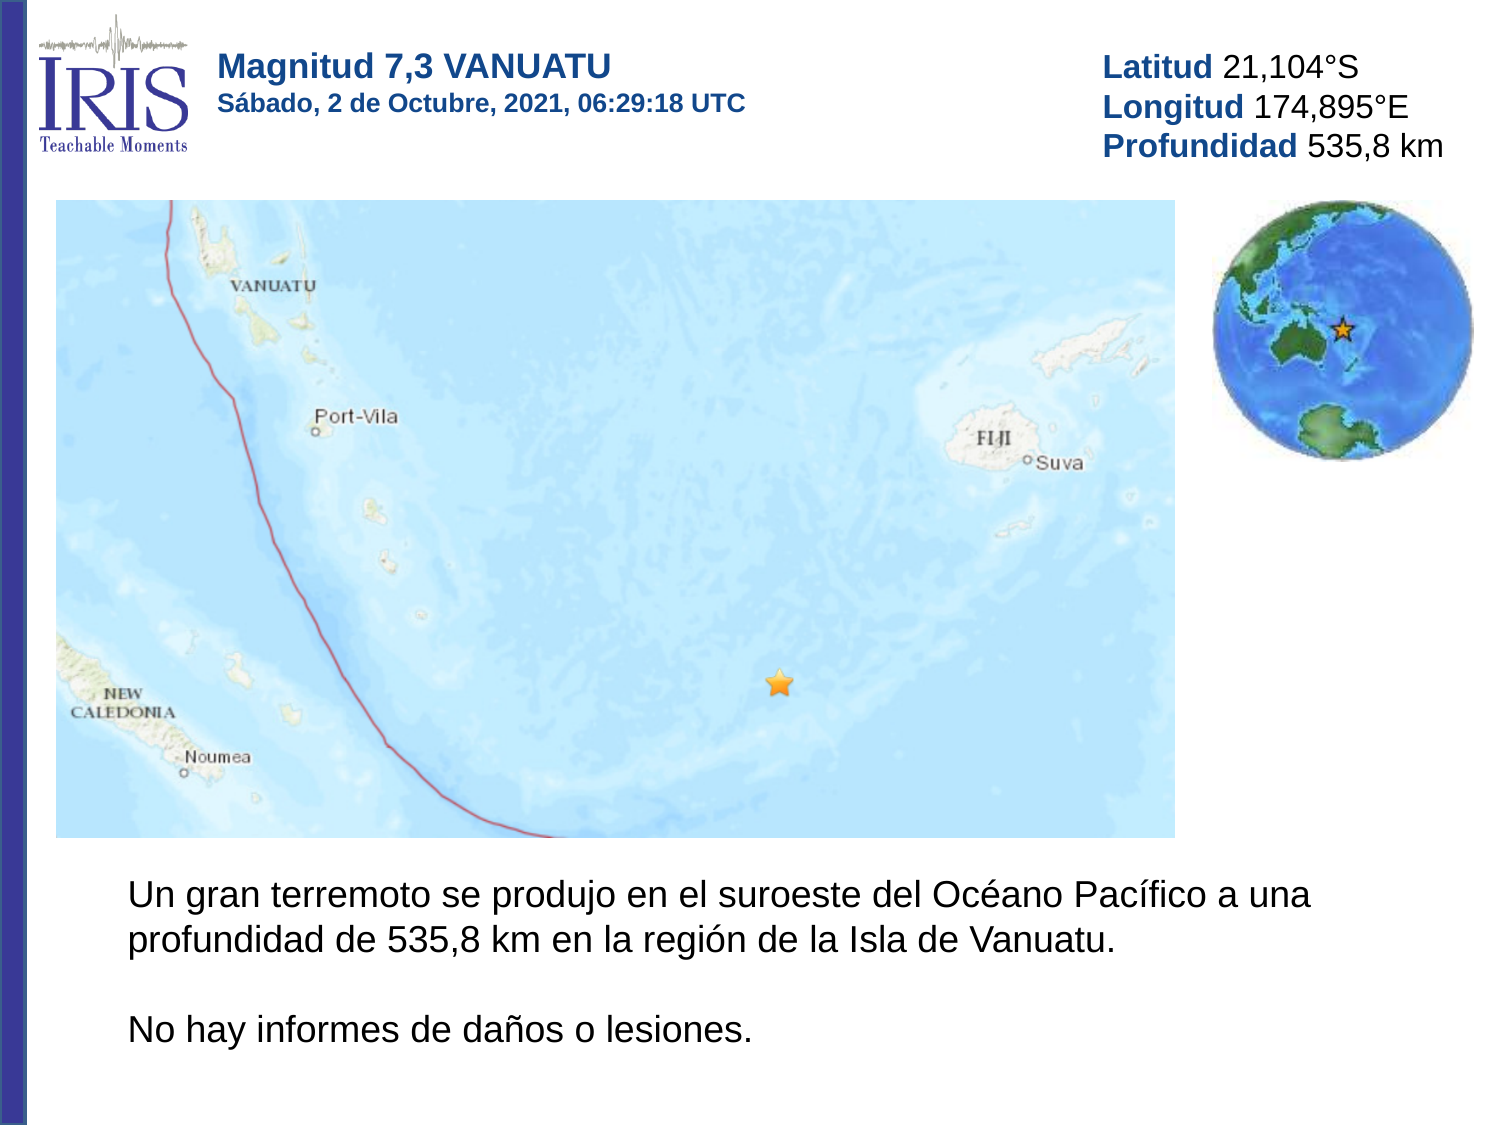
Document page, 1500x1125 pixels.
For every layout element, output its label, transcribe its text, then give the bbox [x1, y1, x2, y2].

text_box Latitud 21,104°S Longitud 174,895°E Profundidad 535,8 km [1088, 37, 1500, 212]
picture [39, 12, 188, 165]
text_box Un gran terremoto se produjo en el suroeste del Océano Pacífico a una profundidad de 535,8 km en la región de la Isla de Vanuatu. No hay informes de daños o lesiones. [112, 862, 1340, 1058]
text_box [0, 0, 27, 1125]
text_box Magnitud 7,3 VANUATU Sábado, 2 de Octubre, 2021, 06:29:18 UTC [202, 0, 1499, 125]
picture [55, 200, 1176, 838]
picture [1211, 200, 1474, 463]
